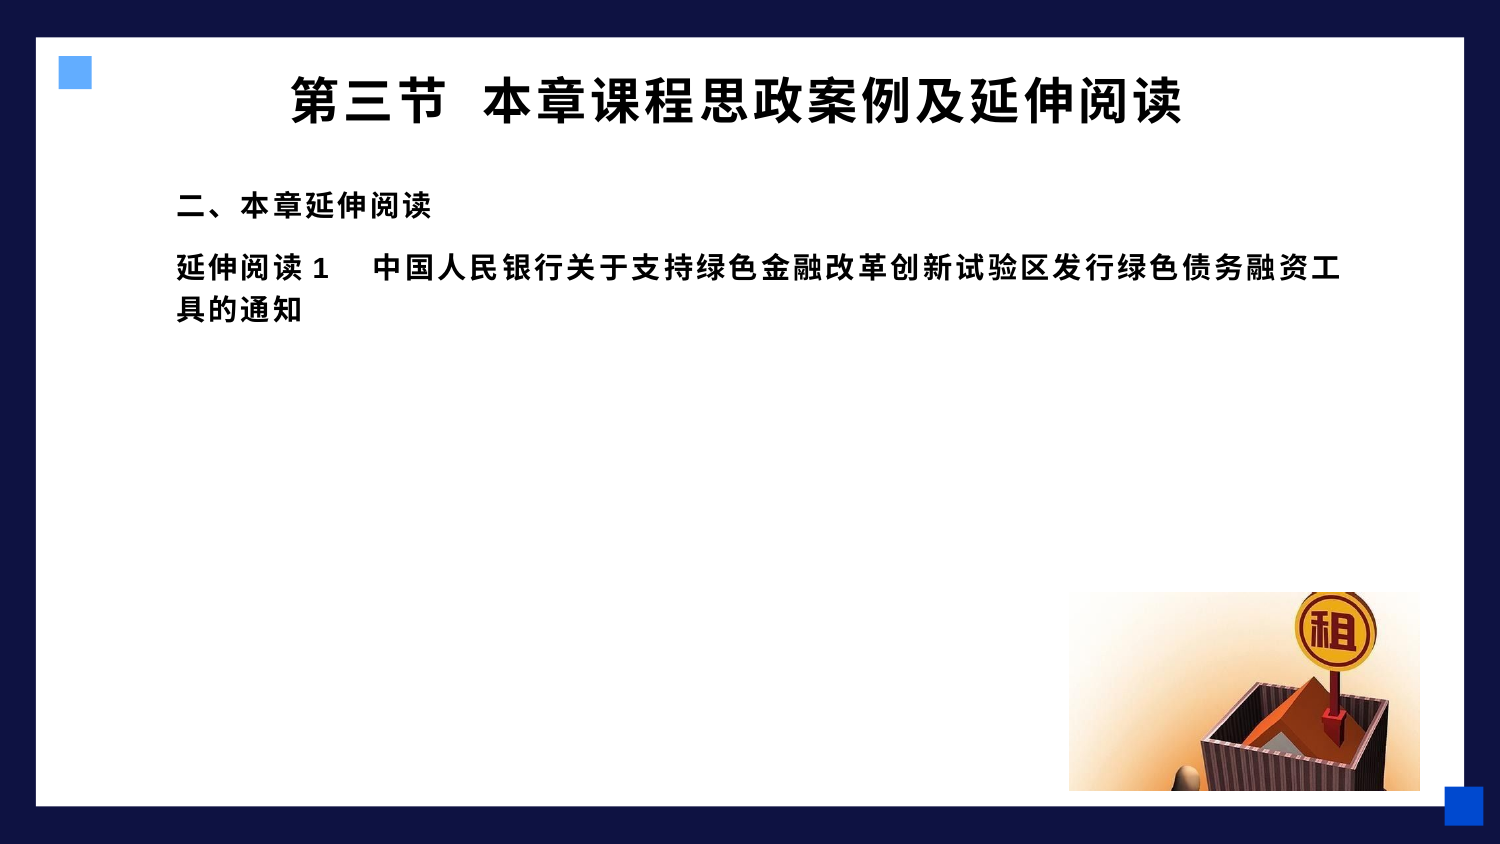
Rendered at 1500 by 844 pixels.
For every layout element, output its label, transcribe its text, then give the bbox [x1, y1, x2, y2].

list 二、本章延伸阅读 延伸阅读1 中国人民银行关于支持绿色金融改革创新试验区发行绿色债务融资工具的通知 [159, 179, 1388, 604]
title 第三节 本章课程思政案例及延伸阅读 [141, 48, 1327, 138]
picture [1068, 592, 1420, 791]
